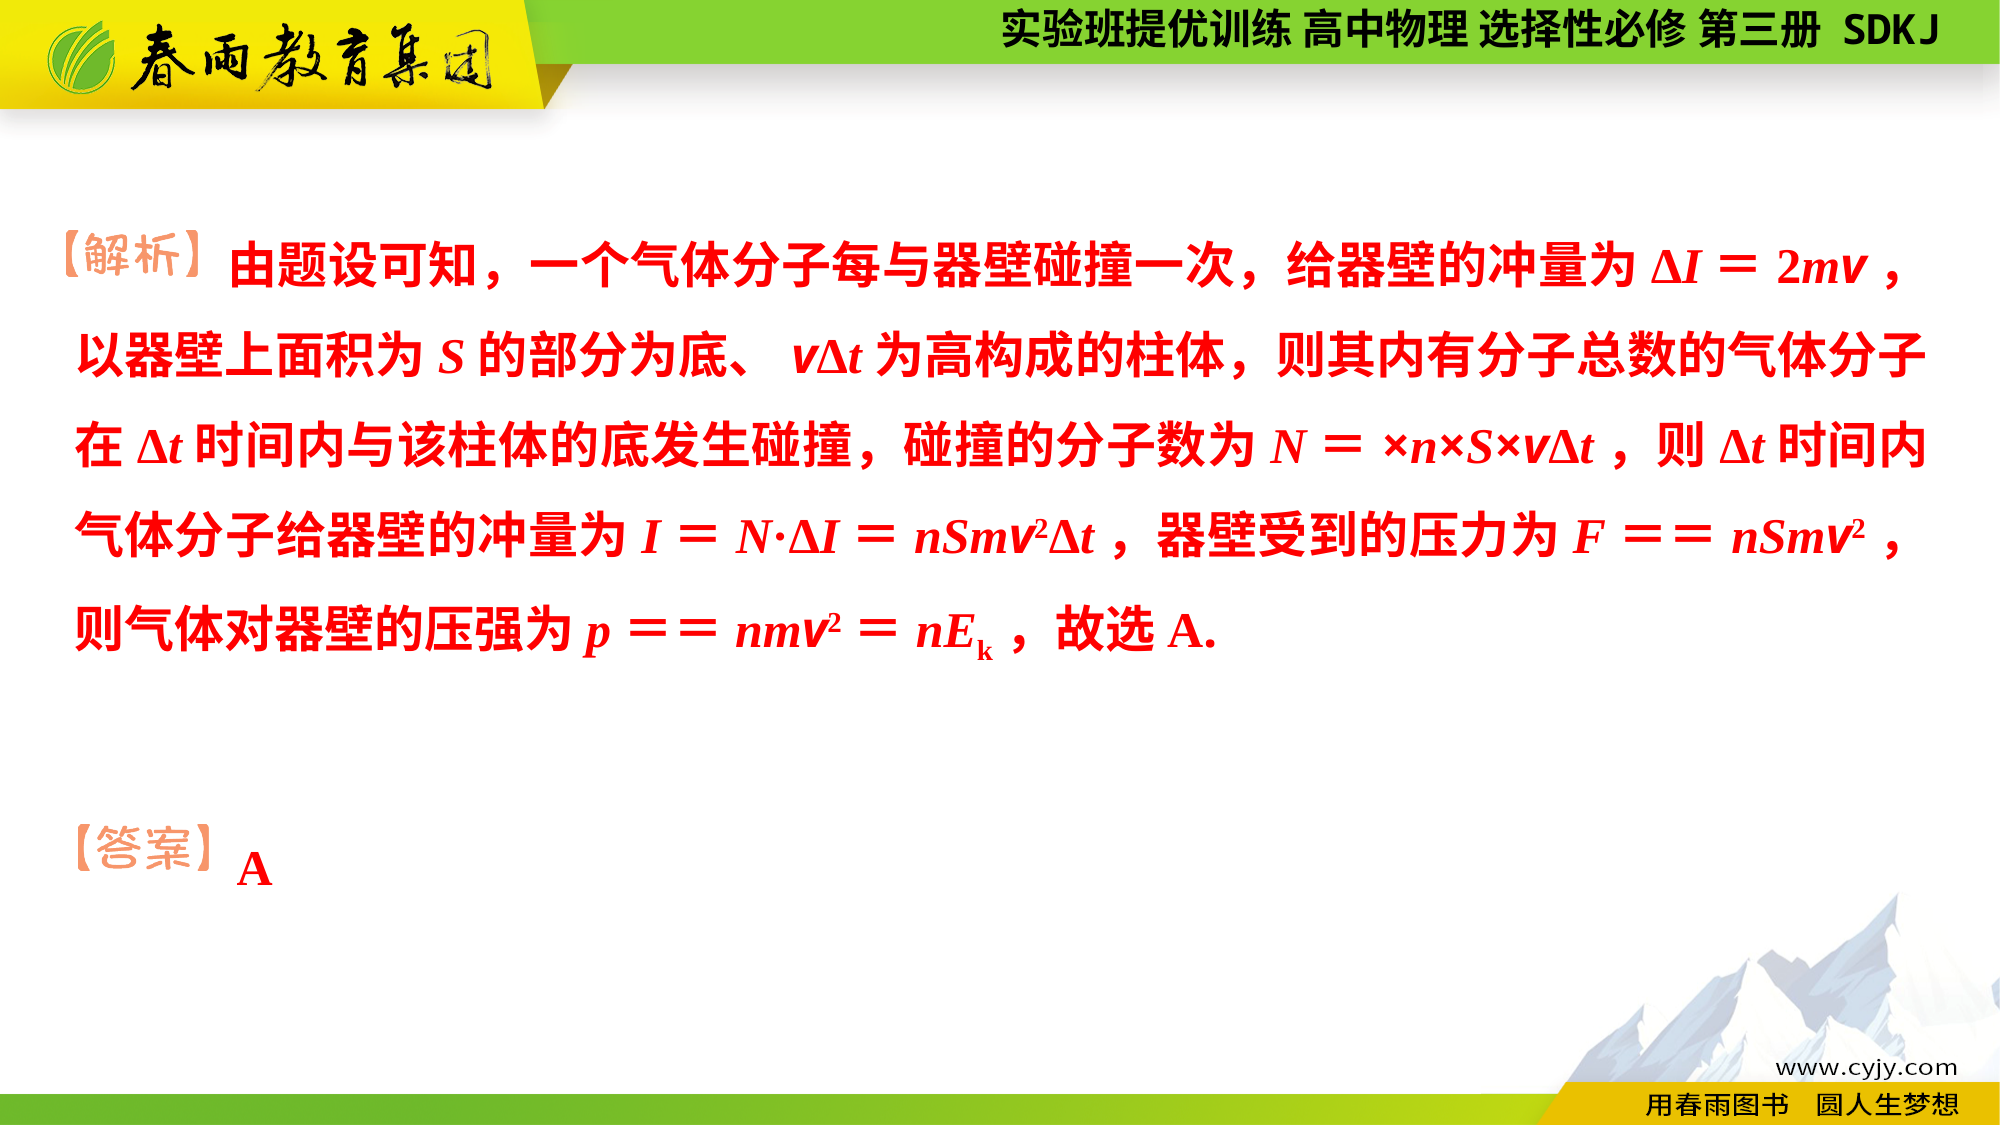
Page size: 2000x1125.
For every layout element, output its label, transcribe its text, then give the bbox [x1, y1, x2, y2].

text_box A [59, 798, 1944, 904]
picture [0, 0, 2000, 1125]
